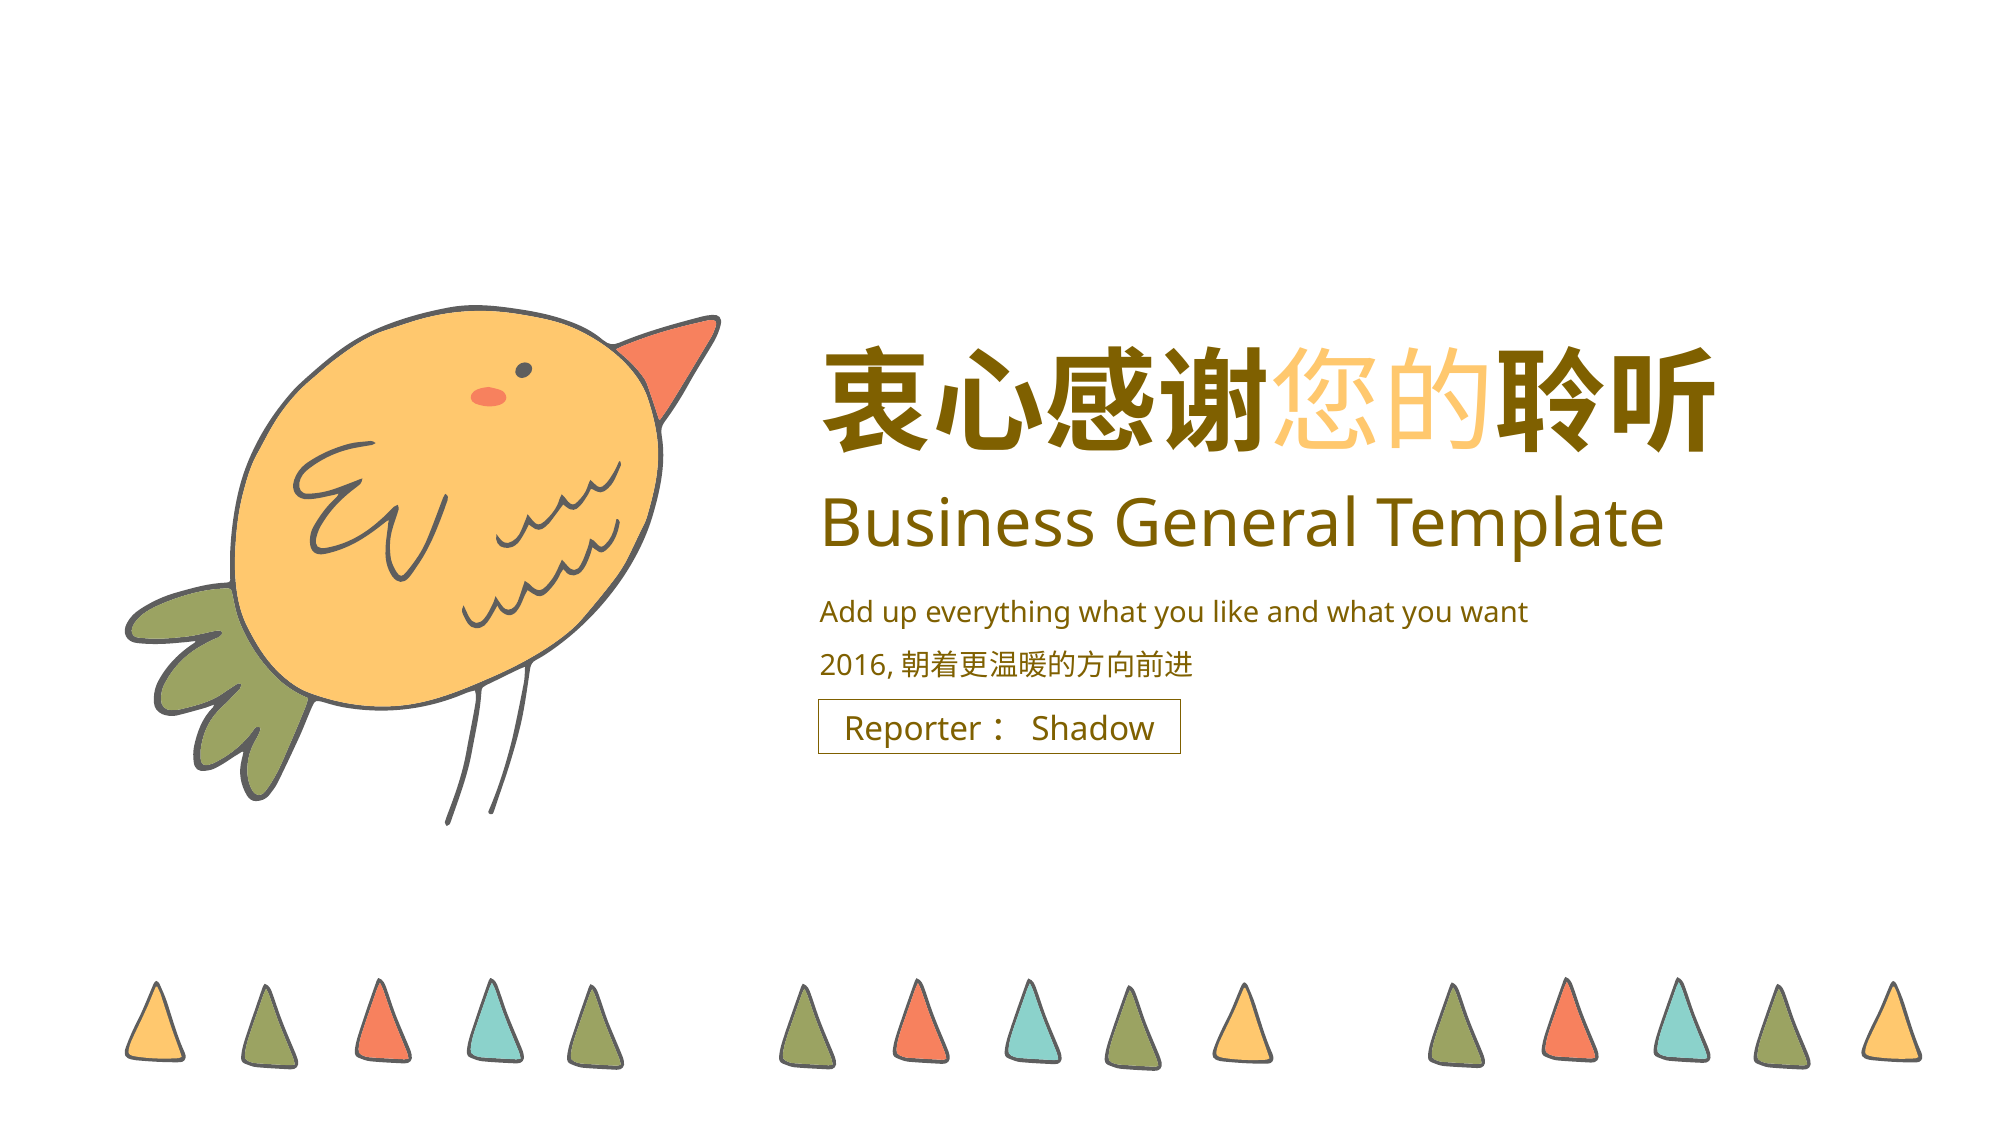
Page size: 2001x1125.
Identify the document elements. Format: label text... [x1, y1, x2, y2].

text_box 衷心感谢您的聆听 [804, 322, 2000, 472]
text_box Add up everything what you like and what you want 2016,朝着更温暖的方向前进 [804, 568, 1721, 689]
picture [124, 304, 722, 827]
text_box Business General Template [804, 472, 1818, 568]
picture [778, 977, 1274, 1072]
picture [1427, 976, 1923, 1070]
text_box Reporter：Shadow [818, 699, 1181, 754]
picture [124, 977, 625, 1070]
